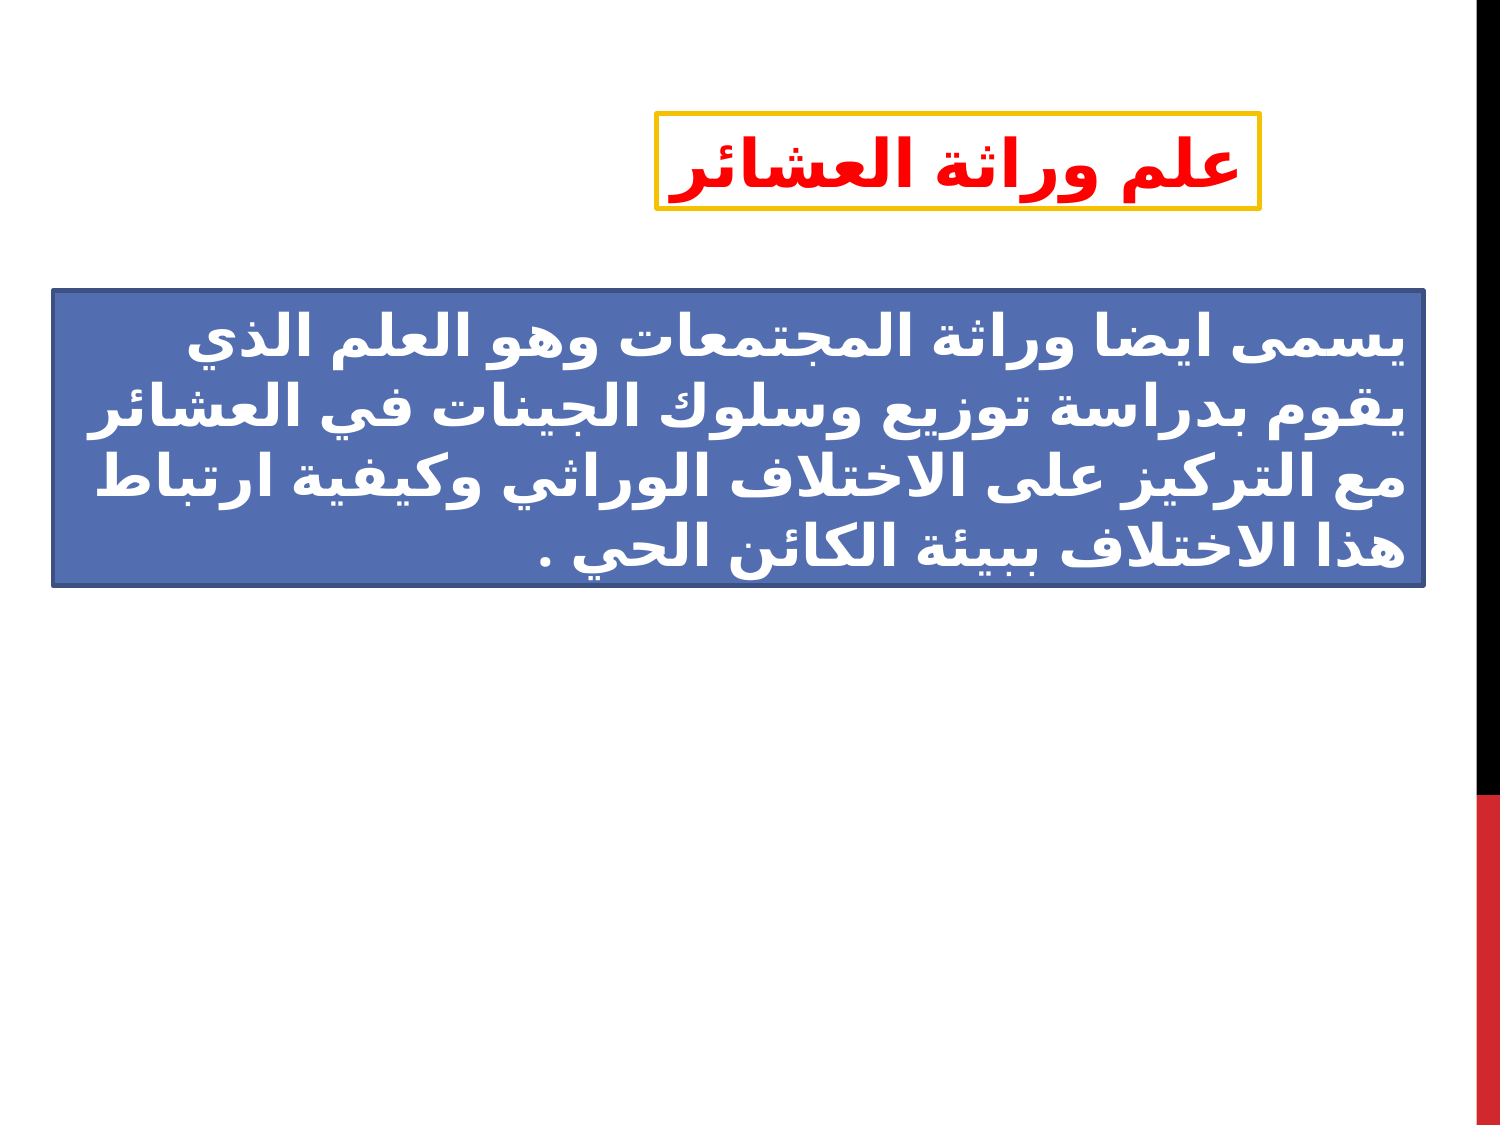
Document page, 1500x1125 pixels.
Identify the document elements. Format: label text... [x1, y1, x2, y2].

text_box علم وراثة العشائر [654, 111, 1262, 211]
text_box يسمى ايضا وراثة المجتمعات وهو العلم الذي يقوم بدراسة توزيع وسلوك الجينات في العشائر مع التركيز على الاختلاف الوراثي وكيفية ارتباط هذا الاختلاف ببيئة الكائن الحي . [51, 288, 1426, 588]
